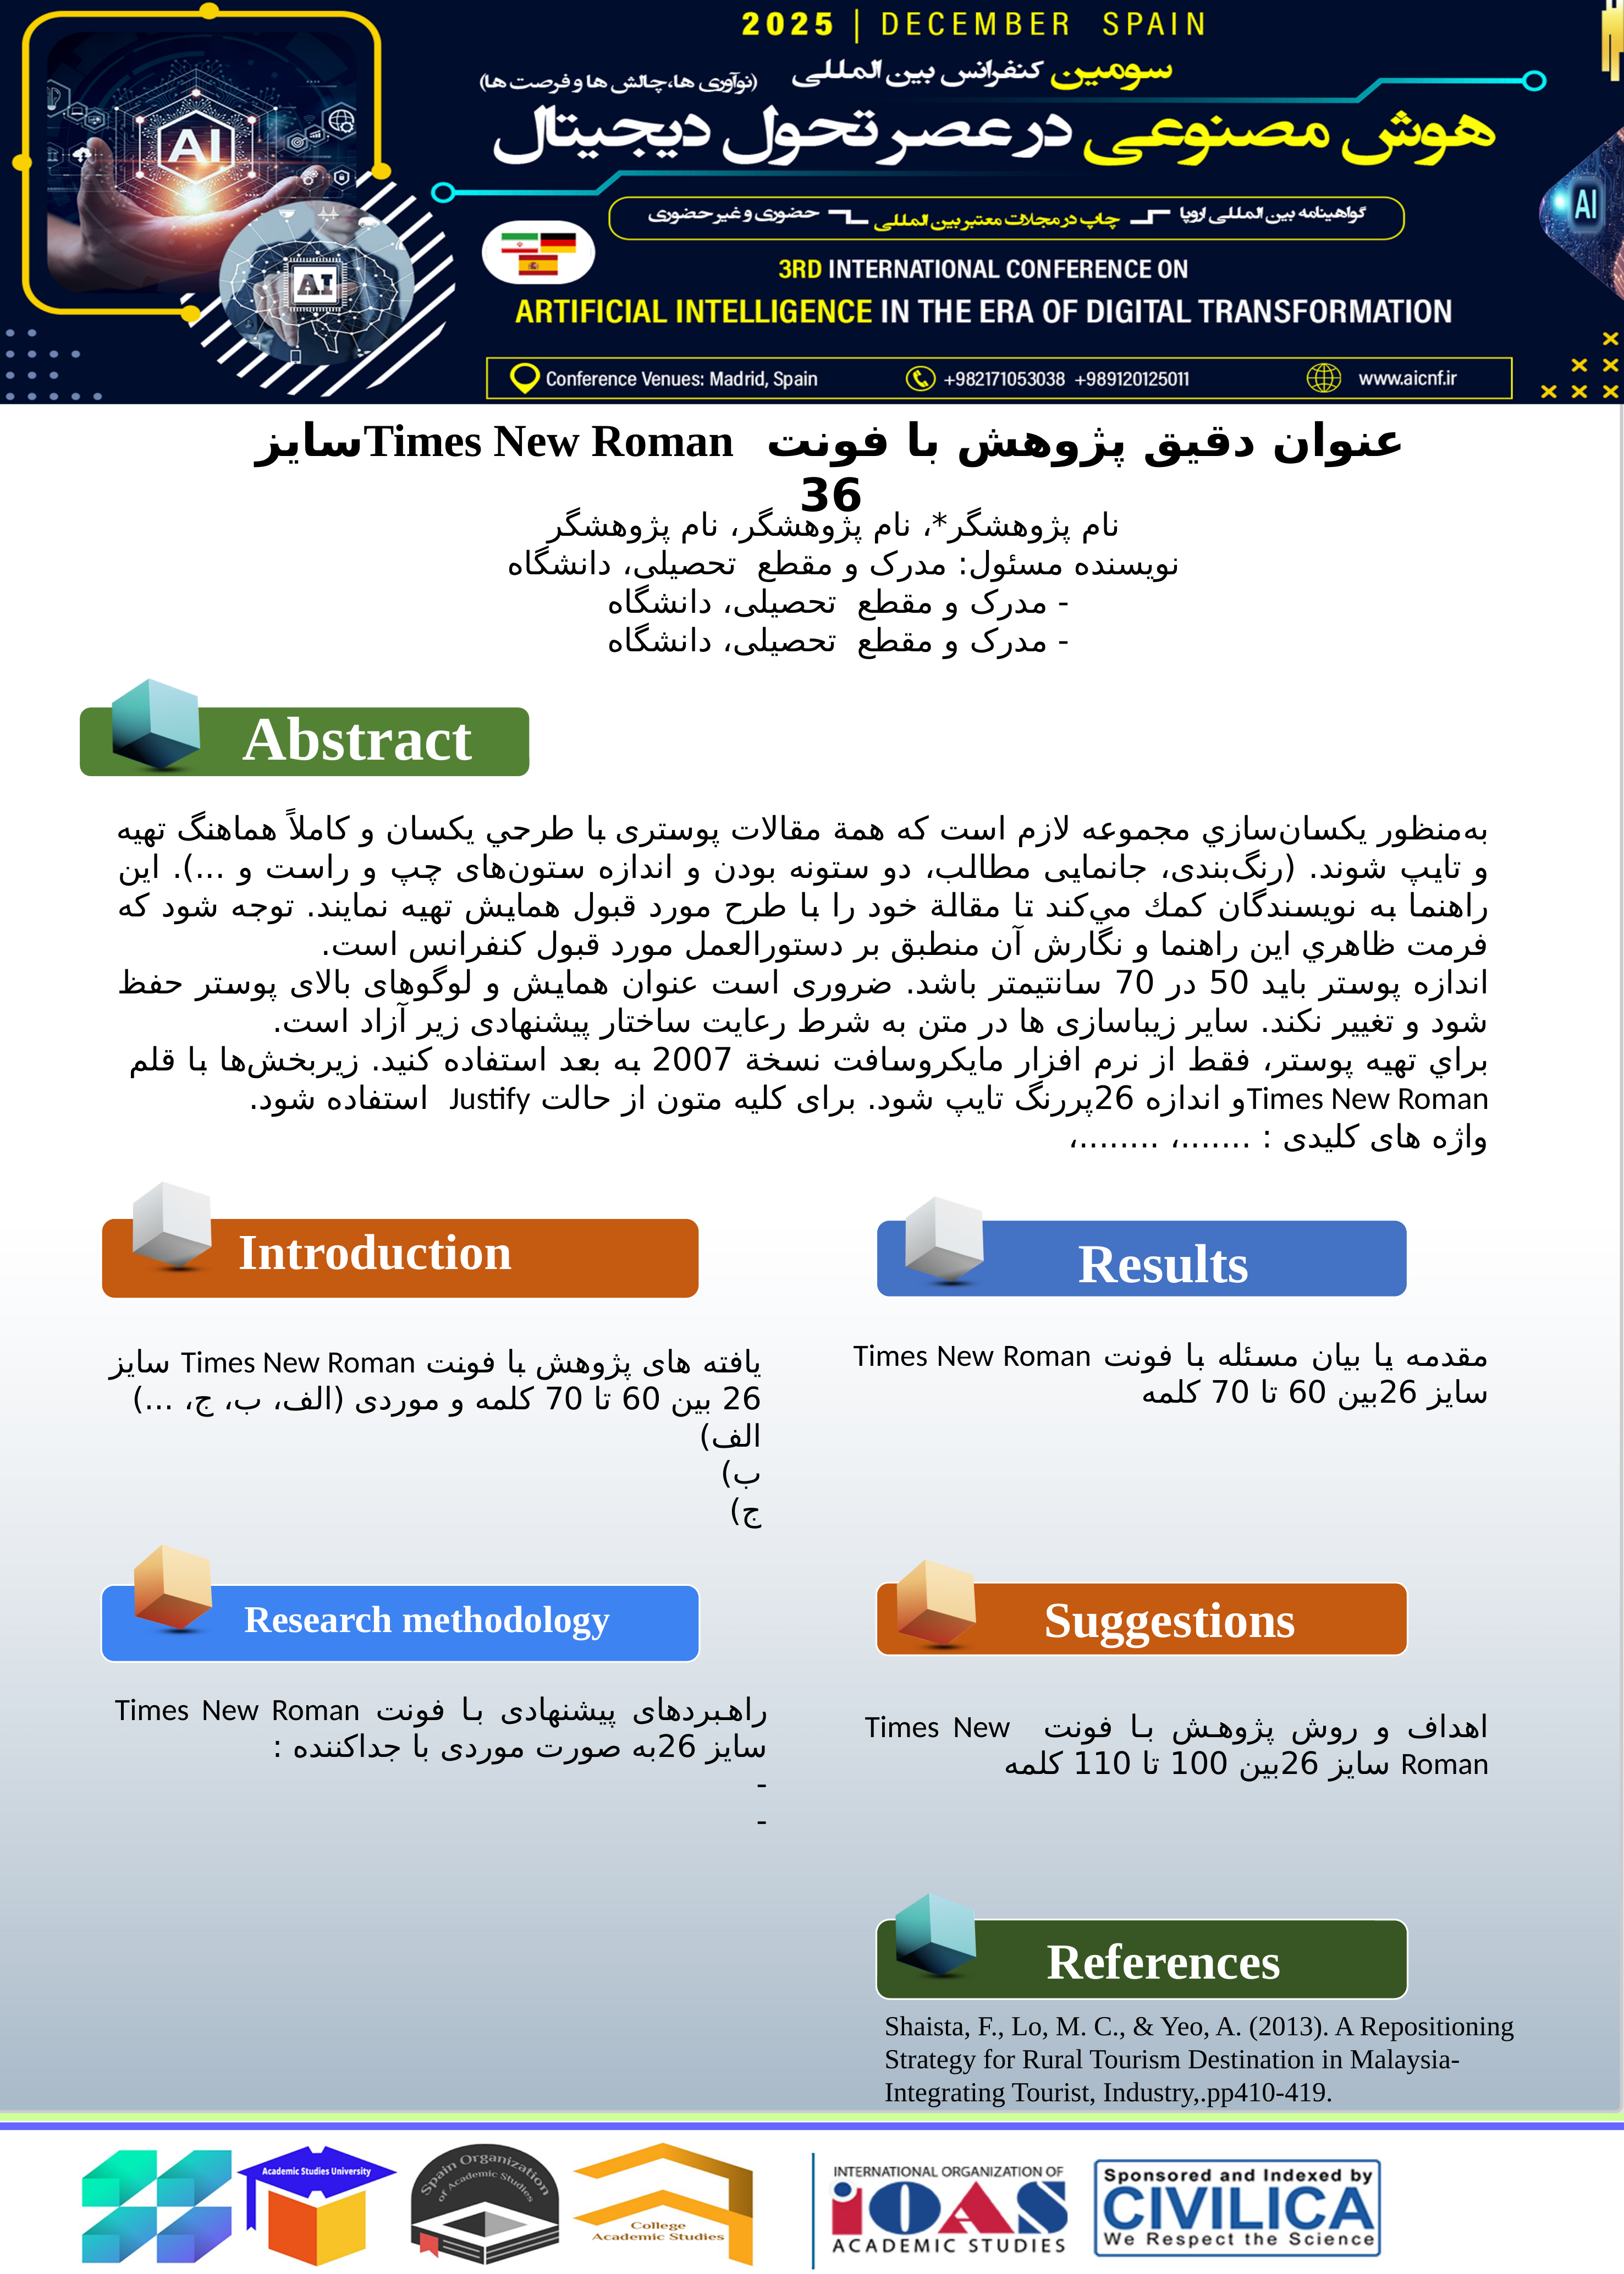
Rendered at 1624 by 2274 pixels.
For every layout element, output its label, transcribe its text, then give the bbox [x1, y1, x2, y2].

text_box راهبردهای پیشنهادی با فونت Times New Roman سایز 26به صورت موردی با جداکننده : - - [101, 1685, 776, 1842]
text_box [875, 1218, 1409, 1298]
text_box عنوان دقیق پژوهش با فونت Times New Romanسایز 36 [218, 406, 1444, 499]
text_box [875, 1581, 1409, 1656]
text_box به‌منظور يكسان‌سازي مجموعه لازم است كه همة مقالات پوستری با طرحي يكسان و كاملاً هماهنگ تهيه و تايپ شوند. (رنگ‌بندی، جانمایی مطالب، دو ستونه بودن و اندازه ستون‌های چپ و راست و ...). اين راهنما به نويسندگان كمك مي‌كند تا مقالة خود را با طرح مورد قبول همایش تهيه نمايند. توجه شود كه فرمت ظاهري اين راهنما و نگارش آن منطبق بر دستورالعمل مورد قبول کنفرانس است. اندازه پوستر باید 50 در 70 سانتیمتر باشد. ضروری است عنوان همایش و لوگوهای بالای پوستر حفظ شود و تغییر نکند. سایر زیباسازی ها در متن به شرط رعایت ساختار پیشنهادی زیر آزاد است. براي تهیه پوستر، فقط از نرم افزار مايكروسافت نسخة 2007 به بعد استفاده كنيد. زيربخش‌ها با قلم Times New Romanو اندازه 26پررنگ تايپ شود. برای کلیه متون از حالت Justify استفاده شود. واژه های کلیدی : .......، ........، [108, 803, 1498, 1158]
text_box Research methodology [222, 1590, 634, 1644]
text_box Shaista, F., Lo, M. C., & Yeo, A. (2013). A Repositioning Strategy for Rural Tourism Destination in Malaysia- Integrating Tourist, Industry,.pp410-419. [876, 2004, 1545, 2111]
text_box نام پژوهشگر*، نام پژوهشگر، نام پژوهشگر نویسنده مسئول: مدرک و مقطع تحصیلی، دانشگاه - مدرک و مقطع تحصیلی، دانشگاه - مدرک و مقطع تحصیلی، دانشگاه [191, 499, 1476, 662]
text_box Suggestions [1036, 1582, 1305, 1651]
text_box References [1038, 1924, 1302, 1993]
text_box Abstract [234, 694, 481, 777]
picture [0, 0, 1624, 2274]
text_box [875, 1919, 1409, 2000]
text_box اهداف و روش پژوهش با فونت Times New Roman سایز 26بین 100 تا 110 کلمه [850, 1702, 1498, 1785]
text_box مقدمه یا بیان مسئله با فونت Times New Roman سایز 26بین 60 تا 70 کلمه [843, 1331, 1498, 1414]
text_box یافته های پژوهش با فونت Times New Roman سایز 26 بین 60 تا 70 کلمه و موردی (الف، ب، ج، ...) الف) ب) ج) [101, 1337, 770, 1531]
text_box [100, 1217, 701, 1300]
text_box [78, 706, 531, 778]
text_box Introduction [230, 1215, 521, 1284]
text_box [100, 1584, 701, 1663]
text_box Results [1070, 1223, 1270, 1298]
